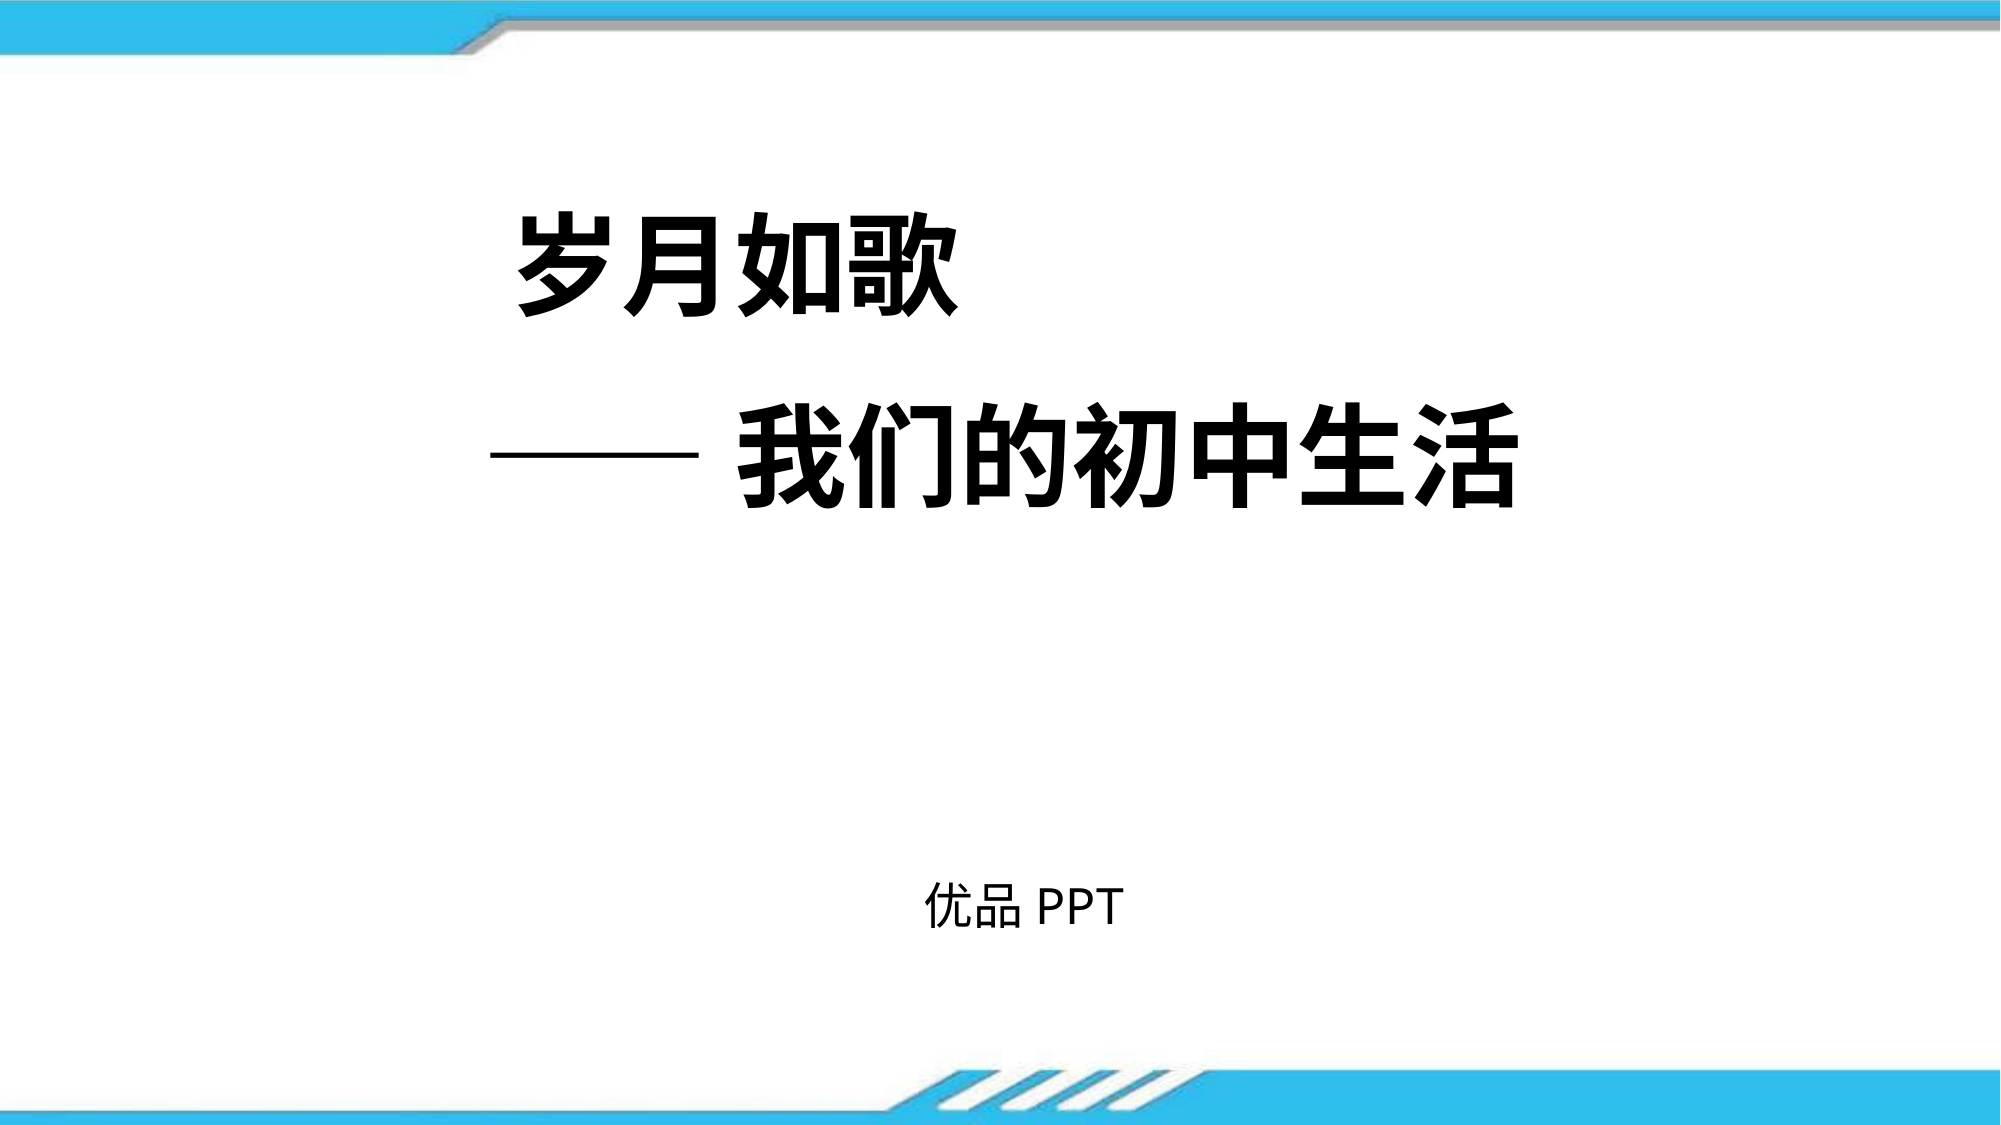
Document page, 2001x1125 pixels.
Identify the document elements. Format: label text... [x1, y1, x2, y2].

text_box 优品PPT [852, 860, 1195, 942]
picture [0, 0, 2001, 1125]
text_box 岁月如歌 ——我们的初中生活 [441, 187, 1606, 529]
